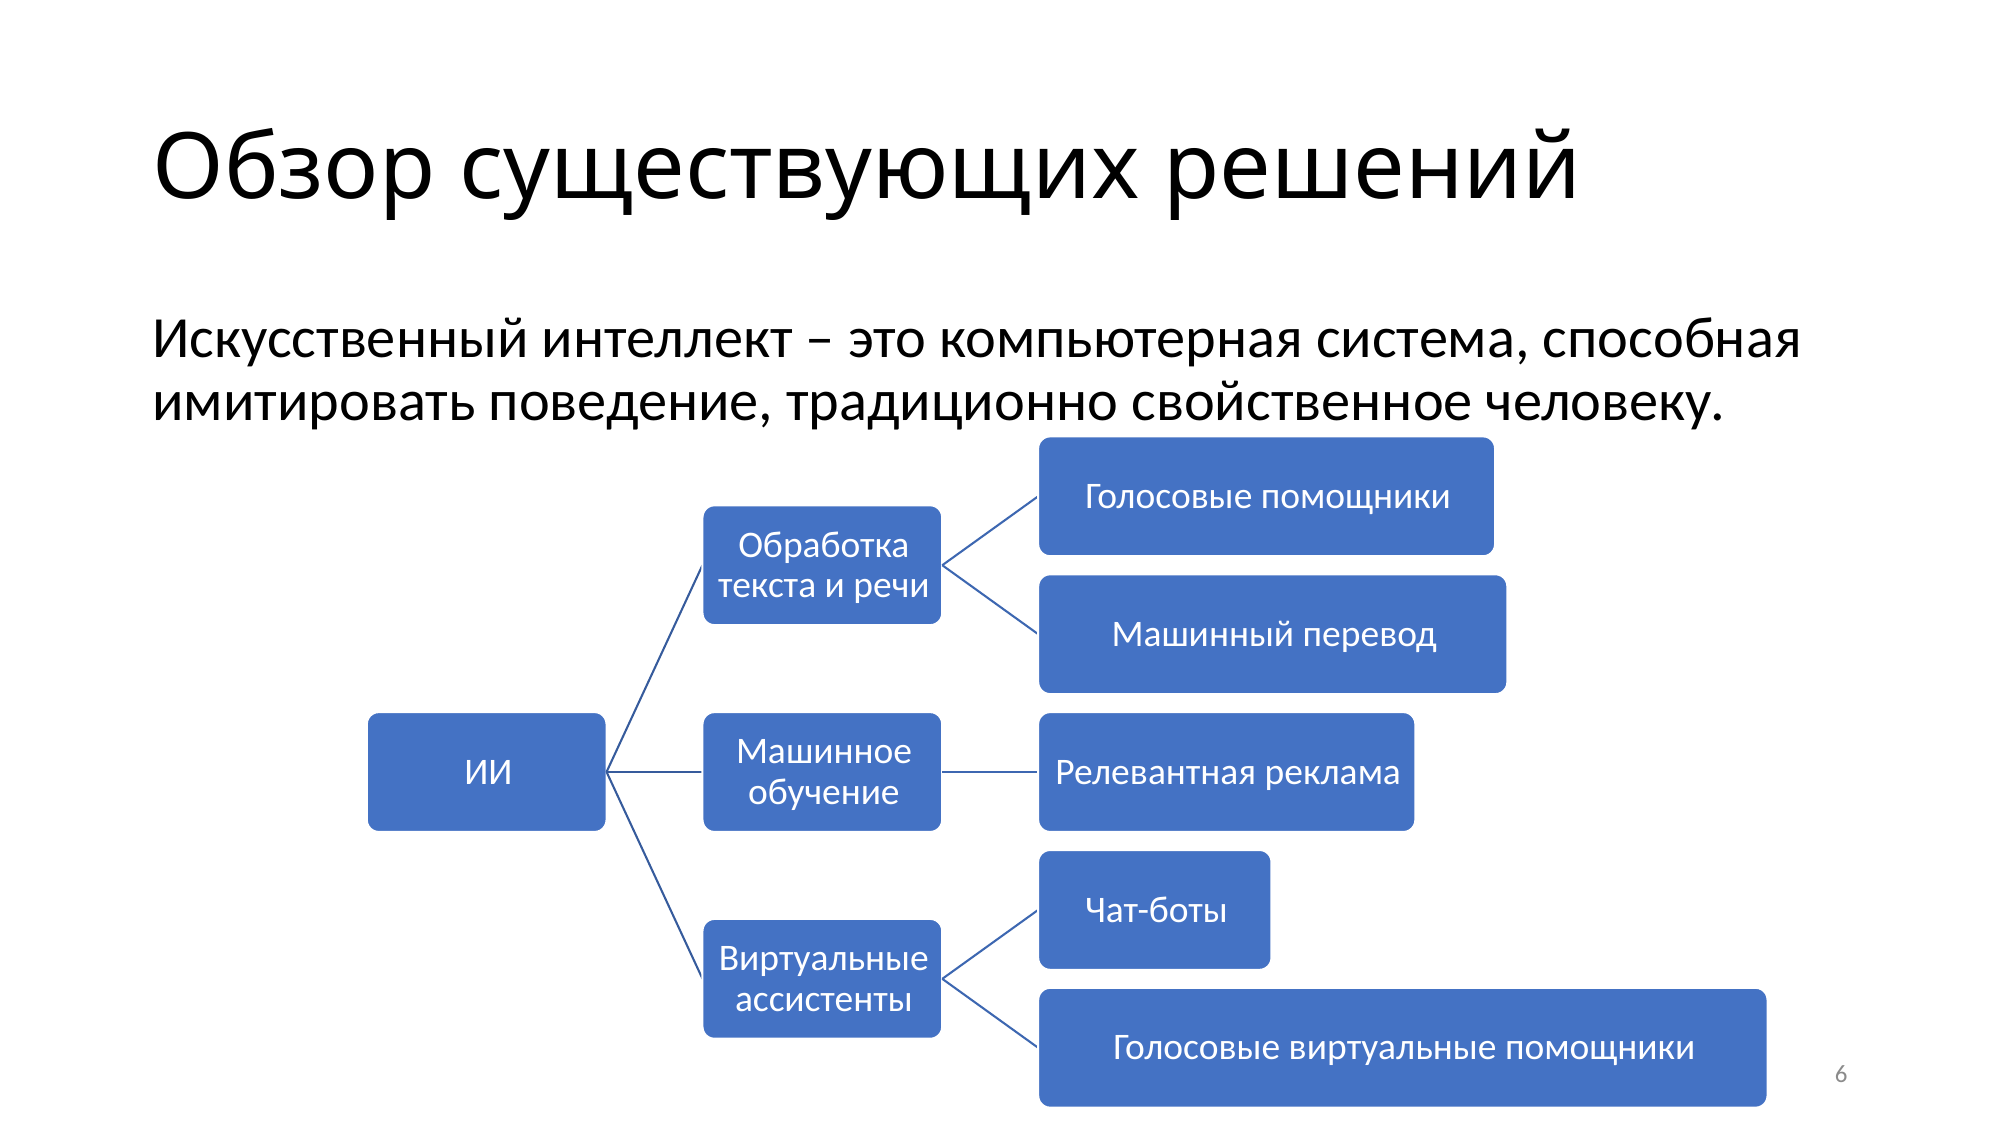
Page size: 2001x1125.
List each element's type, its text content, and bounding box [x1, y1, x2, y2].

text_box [271, 436, 1863, 1108]
title Обзор существующих решений [137, 59, 1863, 278]
list Искусственный интеллект – это компьютерная система, способная имитировать поведение, традиционно свойственное человеку. [137, 299, 1863, 1014]
